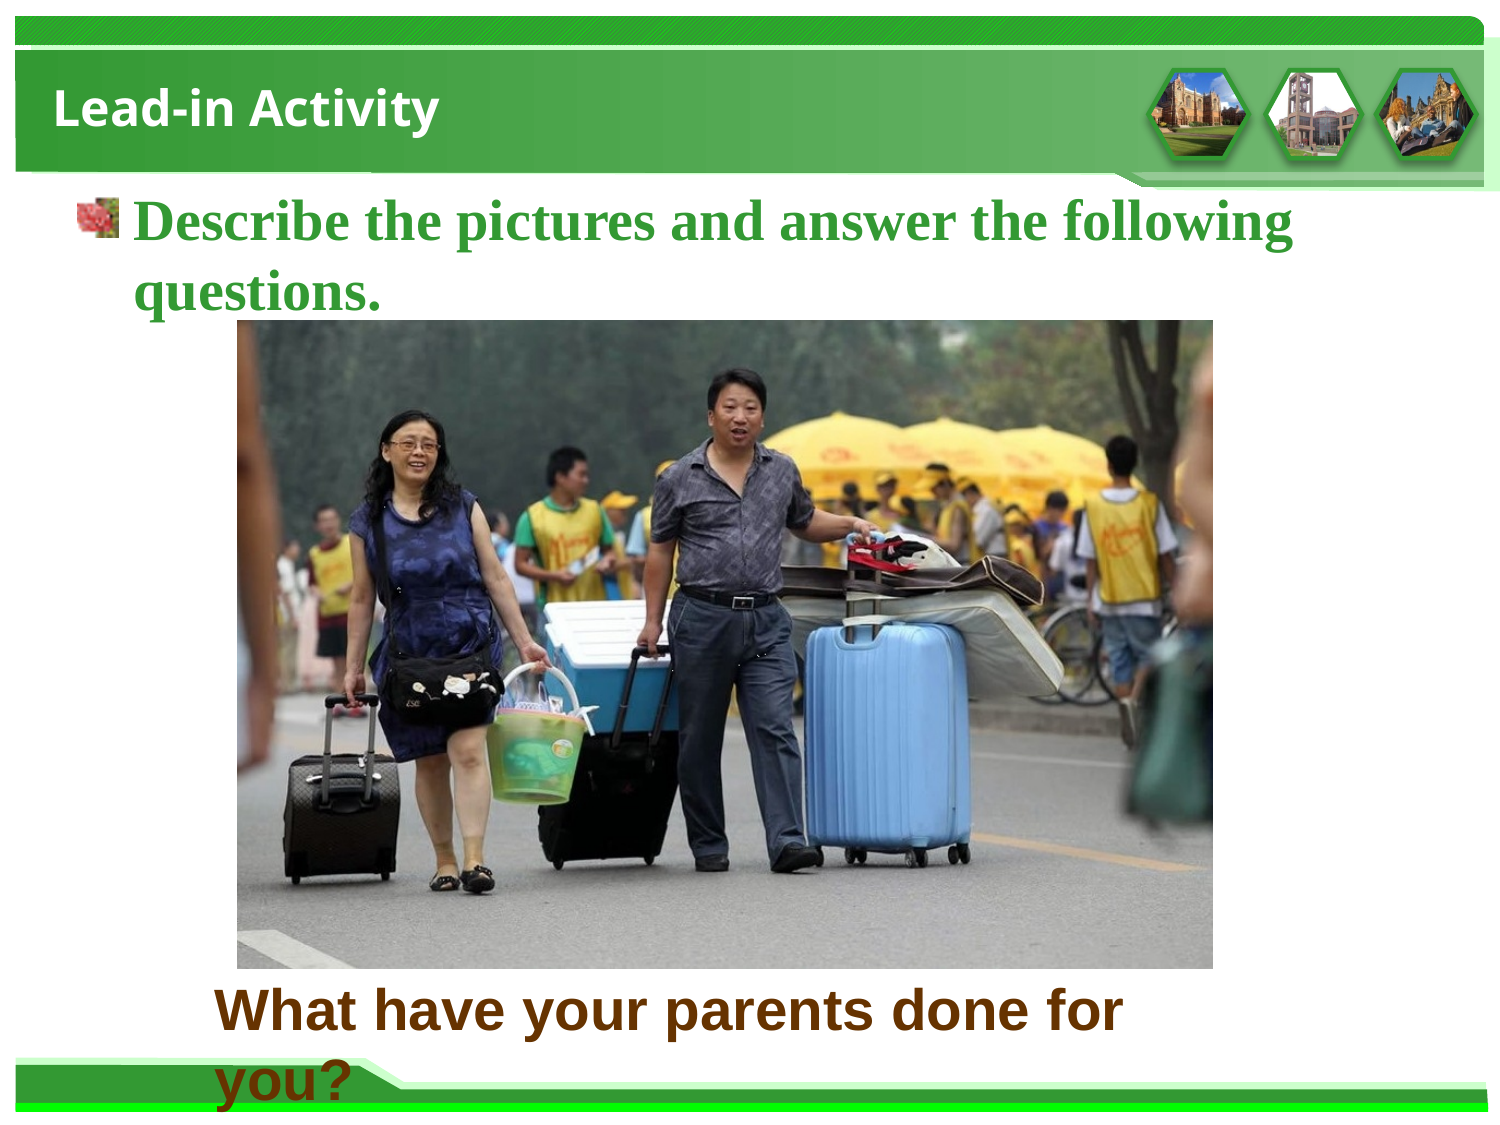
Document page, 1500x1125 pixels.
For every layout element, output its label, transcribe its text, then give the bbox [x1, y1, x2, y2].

picture [237, 320, 1213, 969]
picture [1380, 73, 1473, 155]
list Describe the pictures and answer the following questions. [62, 174, 1426, 963]
text_box What have your parents done for you? [199, 963, 1280, 1120]
picture [77, 196, 119, 238]
picture [1289, 73, 1358, 155]
picture [1173, 151, 1224, 155]
title Lead-in Activity [37, 62, 1313, 151]
